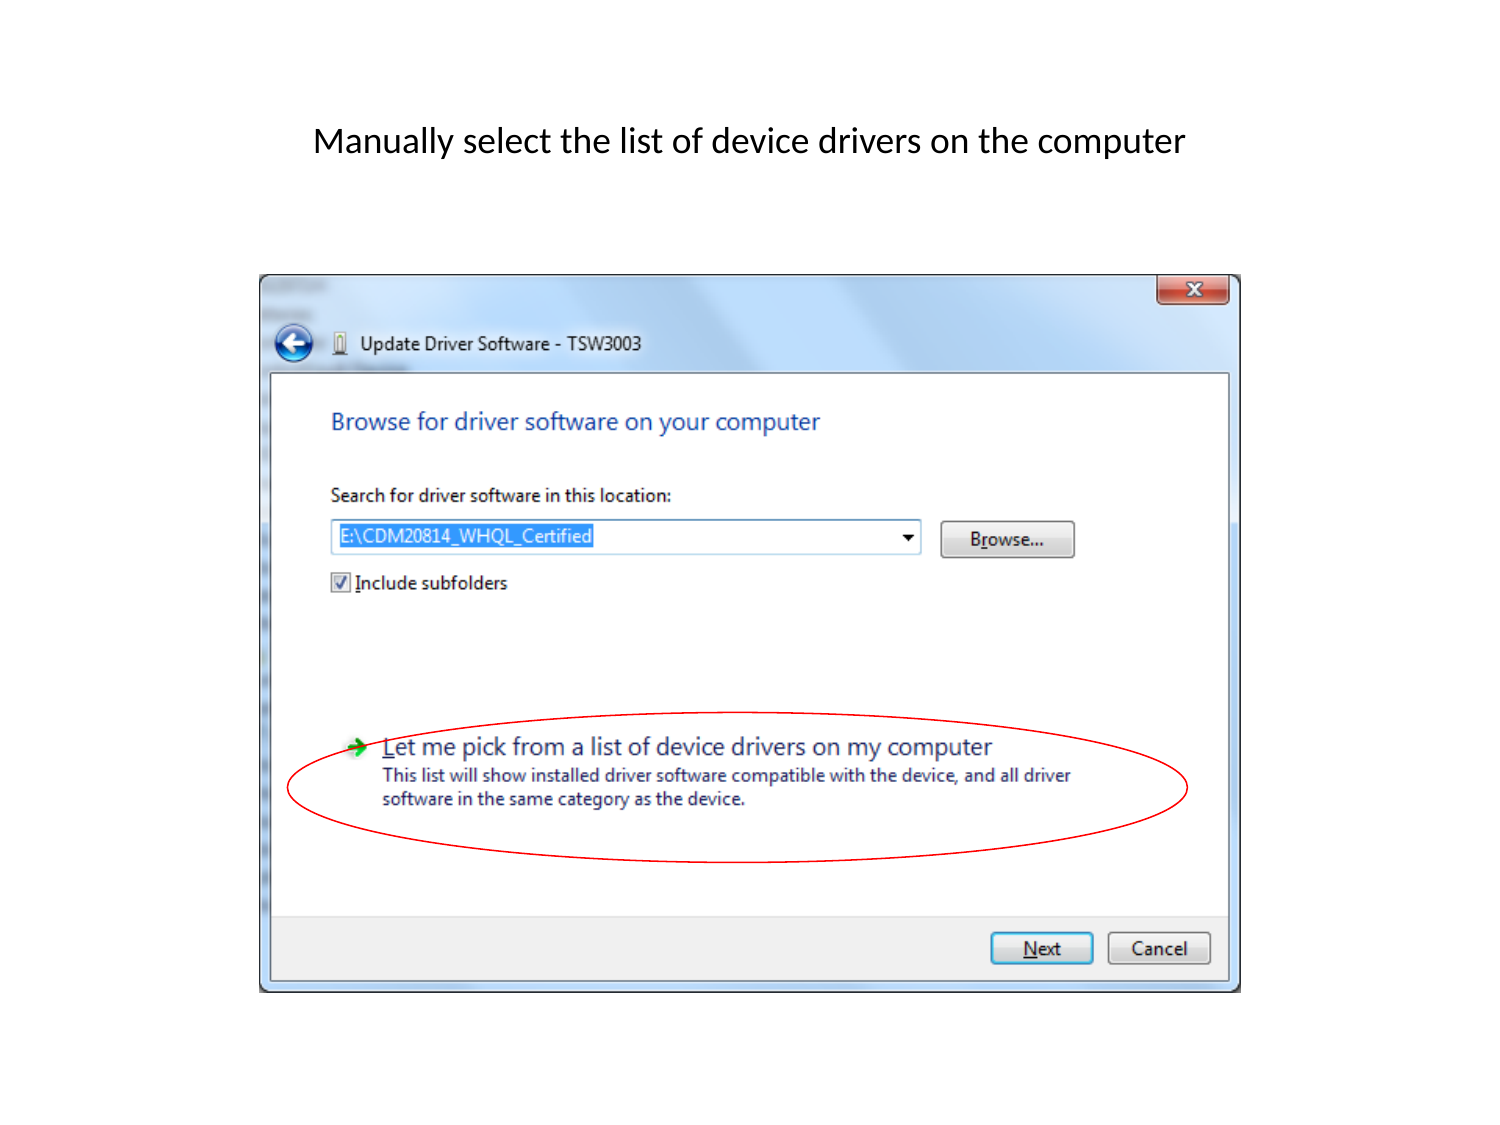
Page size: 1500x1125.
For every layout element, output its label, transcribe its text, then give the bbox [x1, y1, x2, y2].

title Manually select the list of device drivers on the computer [74, 44, 1426, 233]
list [259, 273, 1241, 994]
